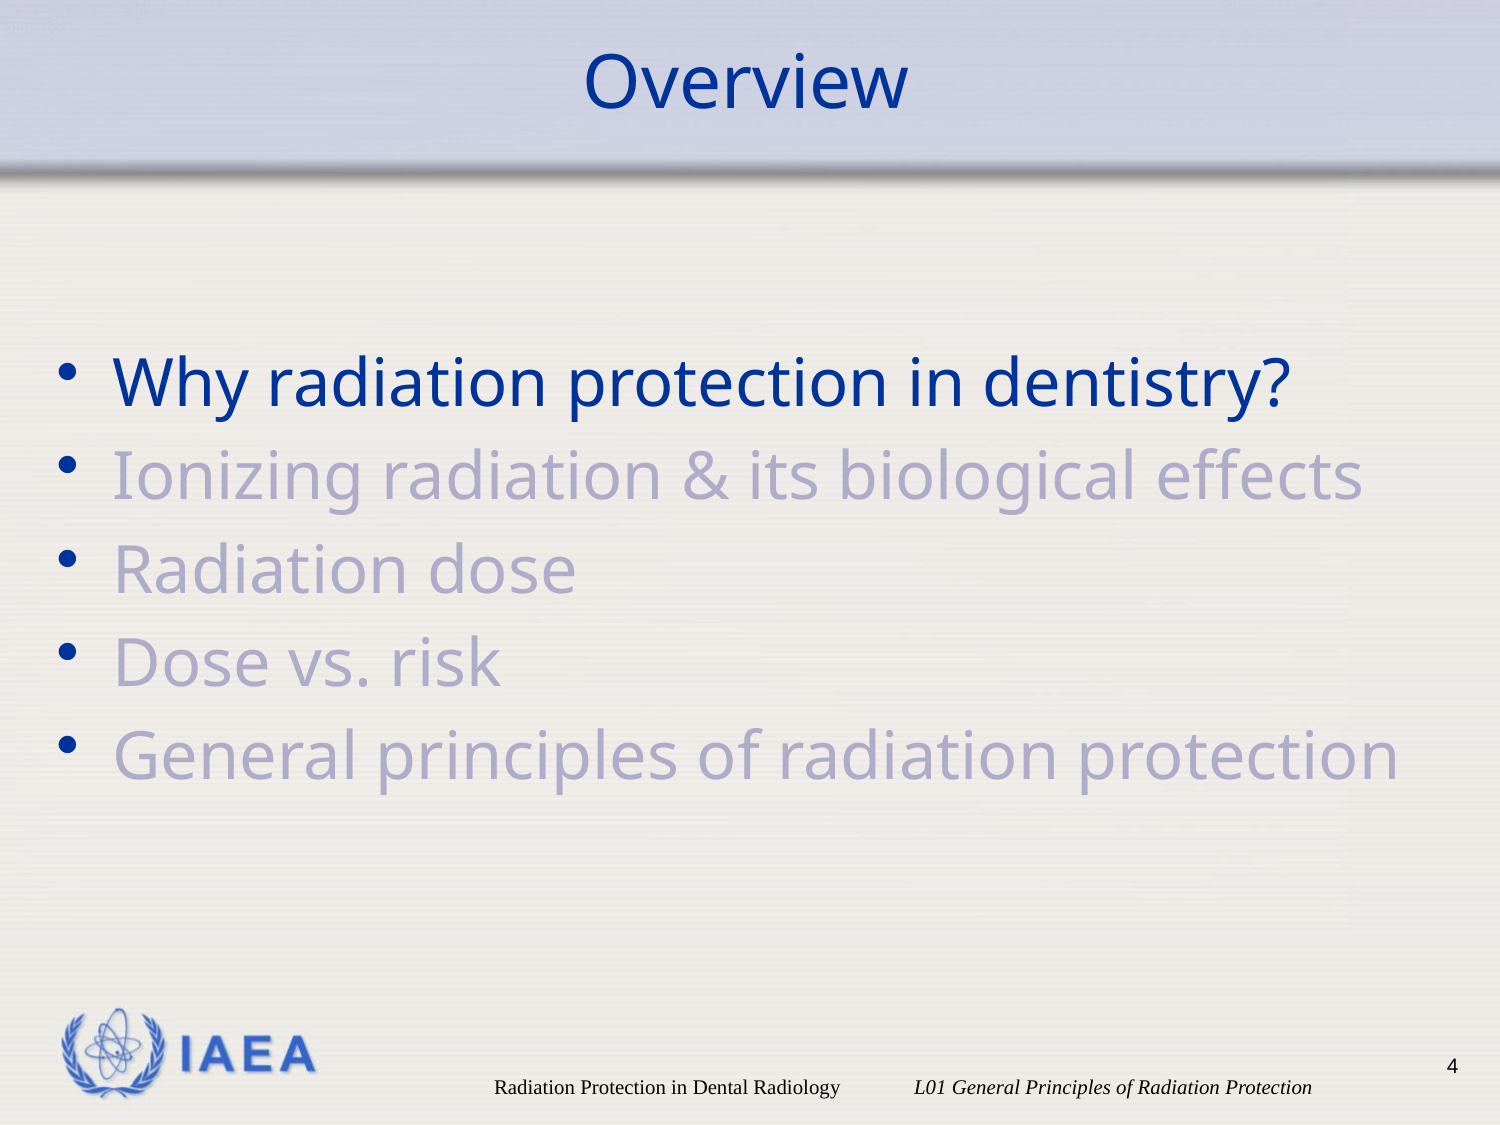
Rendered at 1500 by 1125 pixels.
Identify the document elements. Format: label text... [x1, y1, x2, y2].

title Overview [46, 15, 1447, 142]
list Why radiation protection in dentistry? Ionizing radiation & its biological effects Radiation dose Dose vs. risk General principles of radiation protection [41, 331, 1448, 882]
text_box Radiation Protection in Dental Radiology L01 General Principles of Radiation Protection [454, 1065, 1353, 1106]
picture [0, 0, 1500, 1125]
slide_number 4 [1389, 1044, 1474, 1093]
